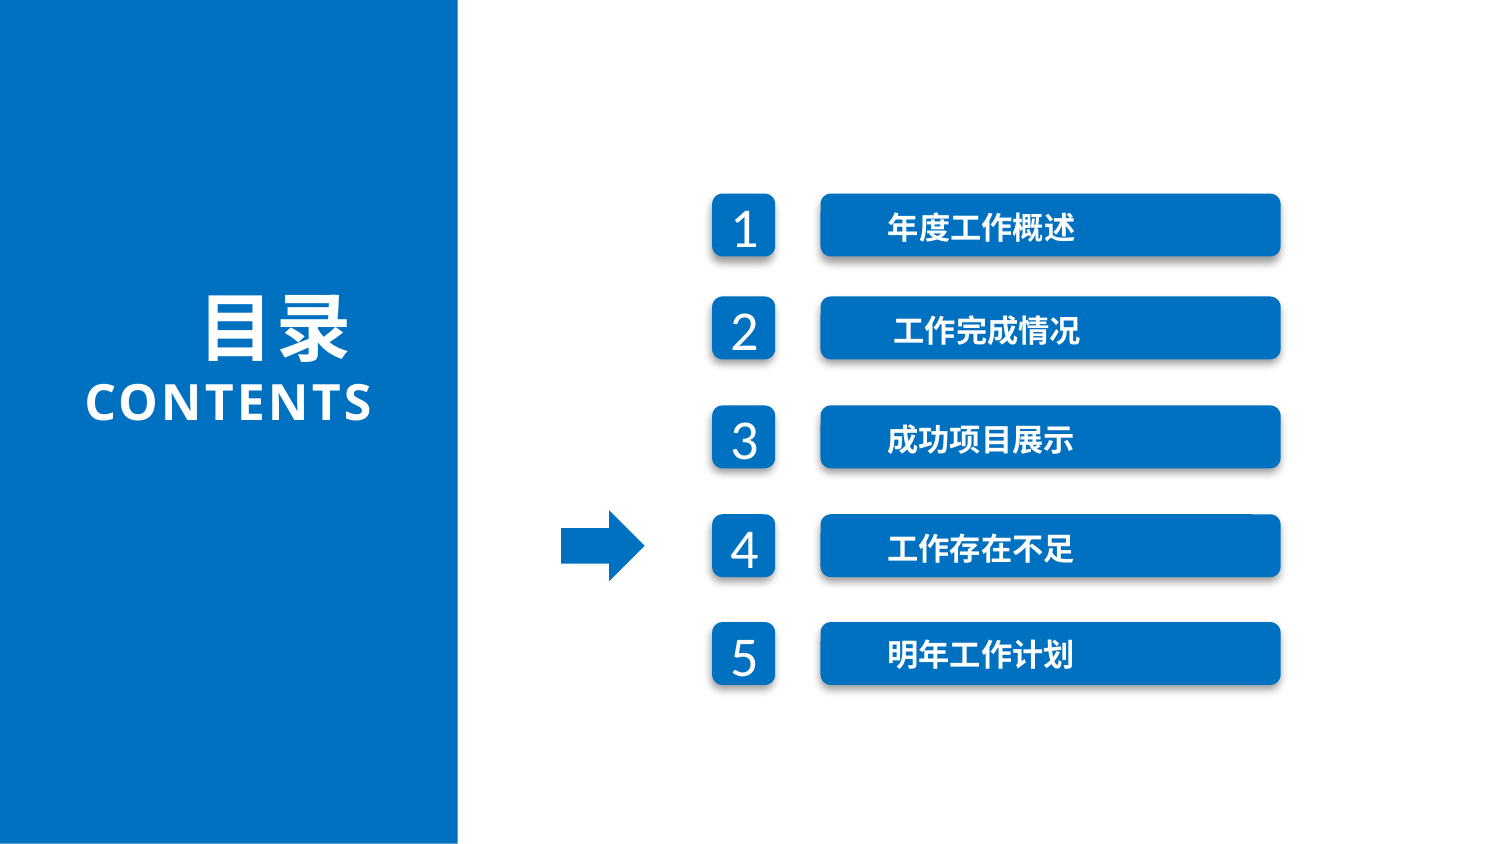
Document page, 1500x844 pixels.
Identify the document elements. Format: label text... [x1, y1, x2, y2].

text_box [820, 405, 1281, 469]
text_box 5 [709, 619, 778, 688]
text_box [820, 621, 1281, 686]
text_box 2 [709, 294, 778, 362]
text_box 4 [709, 512, 778, 580]
text_box [0, 0, 460, 844]
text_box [820, 296, 1281, 360]
text_box 目录 CONTENTS [41, 272, 387, 438]
text_box [558, 508, 647, 584]
text_box 3 [709, 403, 778, 471]
text_box 1 [709, 191, 778, 259]
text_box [820, 513, 1281, 578]
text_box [820, 193, 1281, 257]
